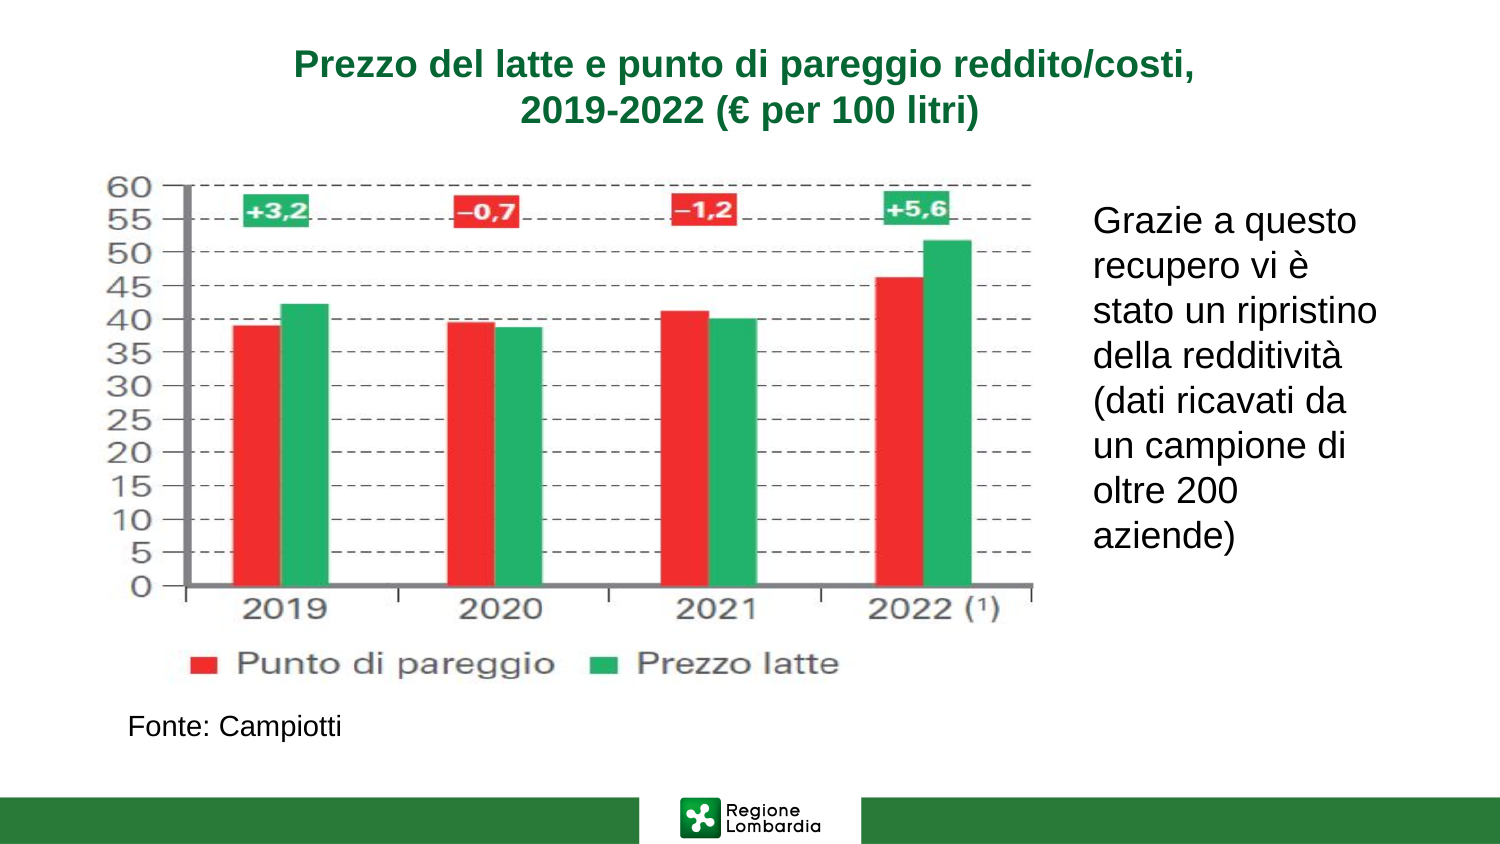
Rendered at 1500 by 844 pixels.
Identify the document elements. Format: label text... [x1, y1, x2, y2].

picture [0, 0, 1500, 844]
text_box Fonte: Campiotti [113, 699, 358, 750]
title Prezzo del latte e punto di pareggio reddito/costi, 2019-2022 (€ per 100 litri) [112, 30, 1388, 139]
subtitle Grazie a questo recupero vi è stato un ripristino della redditività (dati ricavati da un campione di oltre 200 aziende) [1078, 188, 1401, 732]
